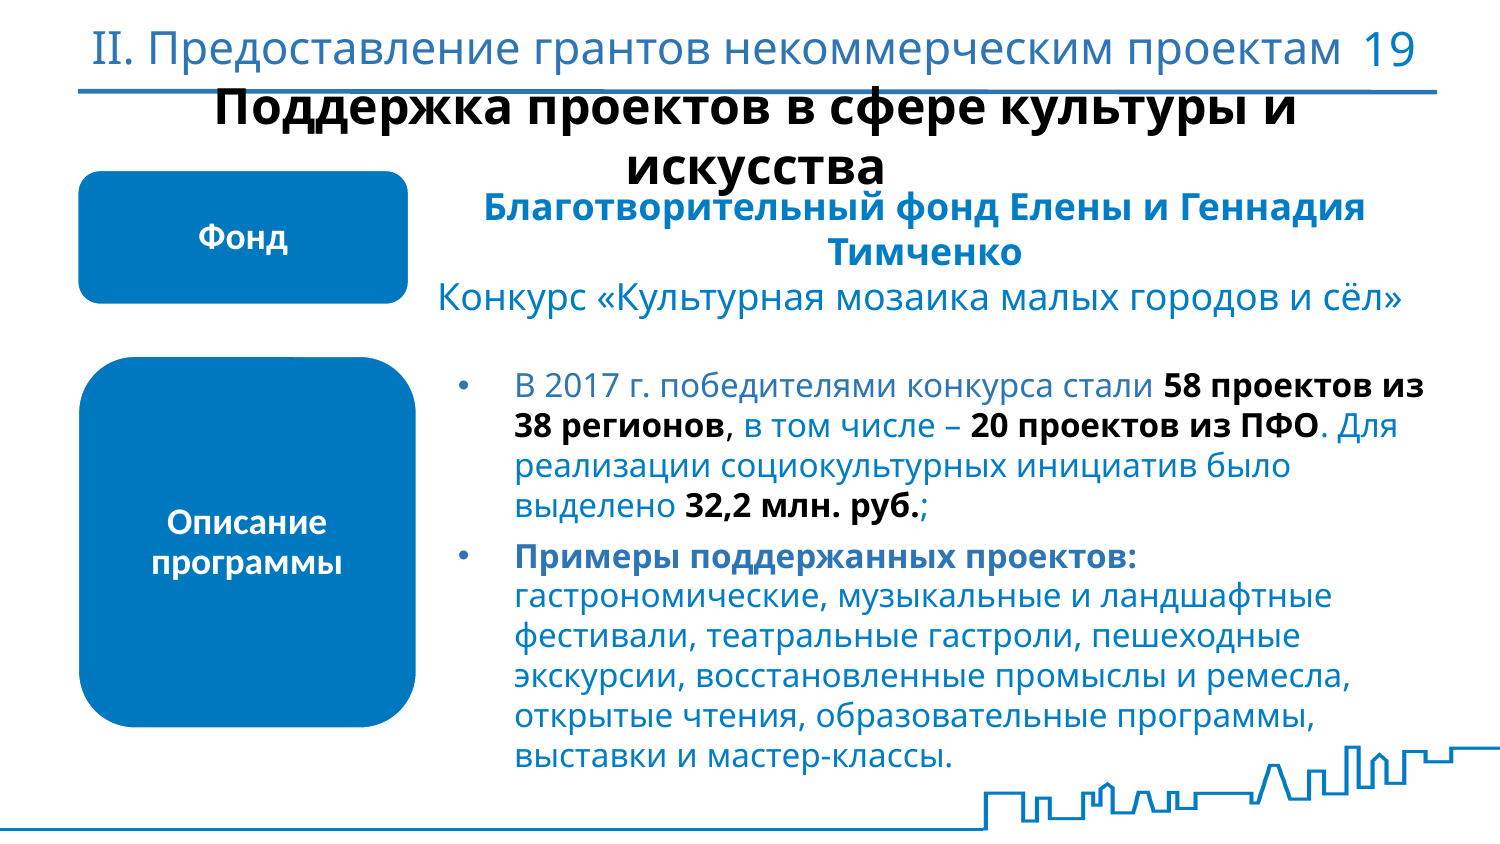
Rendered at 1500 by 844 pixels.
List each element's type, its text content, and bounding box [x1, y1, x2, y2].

text_box В 2017 г. победителями конкурса стали 58 проектов из 38 регионов, в том числе – 20 проектов из ПФО. Для реализации социокультурных инициатив было выделено 32,2 млн. руб.; Примеры поддержанных проектов: гастрономические, музыкальные и ландшафтные фестивали, театральные гастроли, пешеходные экскурсии, восстановленные промыслы и ремесла, открытые чтения, образовательные программы, выставки и мастер-классы. [443, 357, 1443, 782]
text_box Благотворительный фонд Елены и Геннадия Тимченко Конкурс «Культурная мозаика малых городов и сёл» [410, 175, 1440, 326]
picture [983, 741, 1500, 833]
text_box Поддержка проектов в сфере культуры и искусства [65, 94, 1447, 174]
list 19 [1340, 17, 1437, 85]
title II. Предоставление грантов некоммерческим проектам [76, 16, 1373, 83]
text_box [77, 170, 409, 305]
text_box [78, 355, 417, 729]
